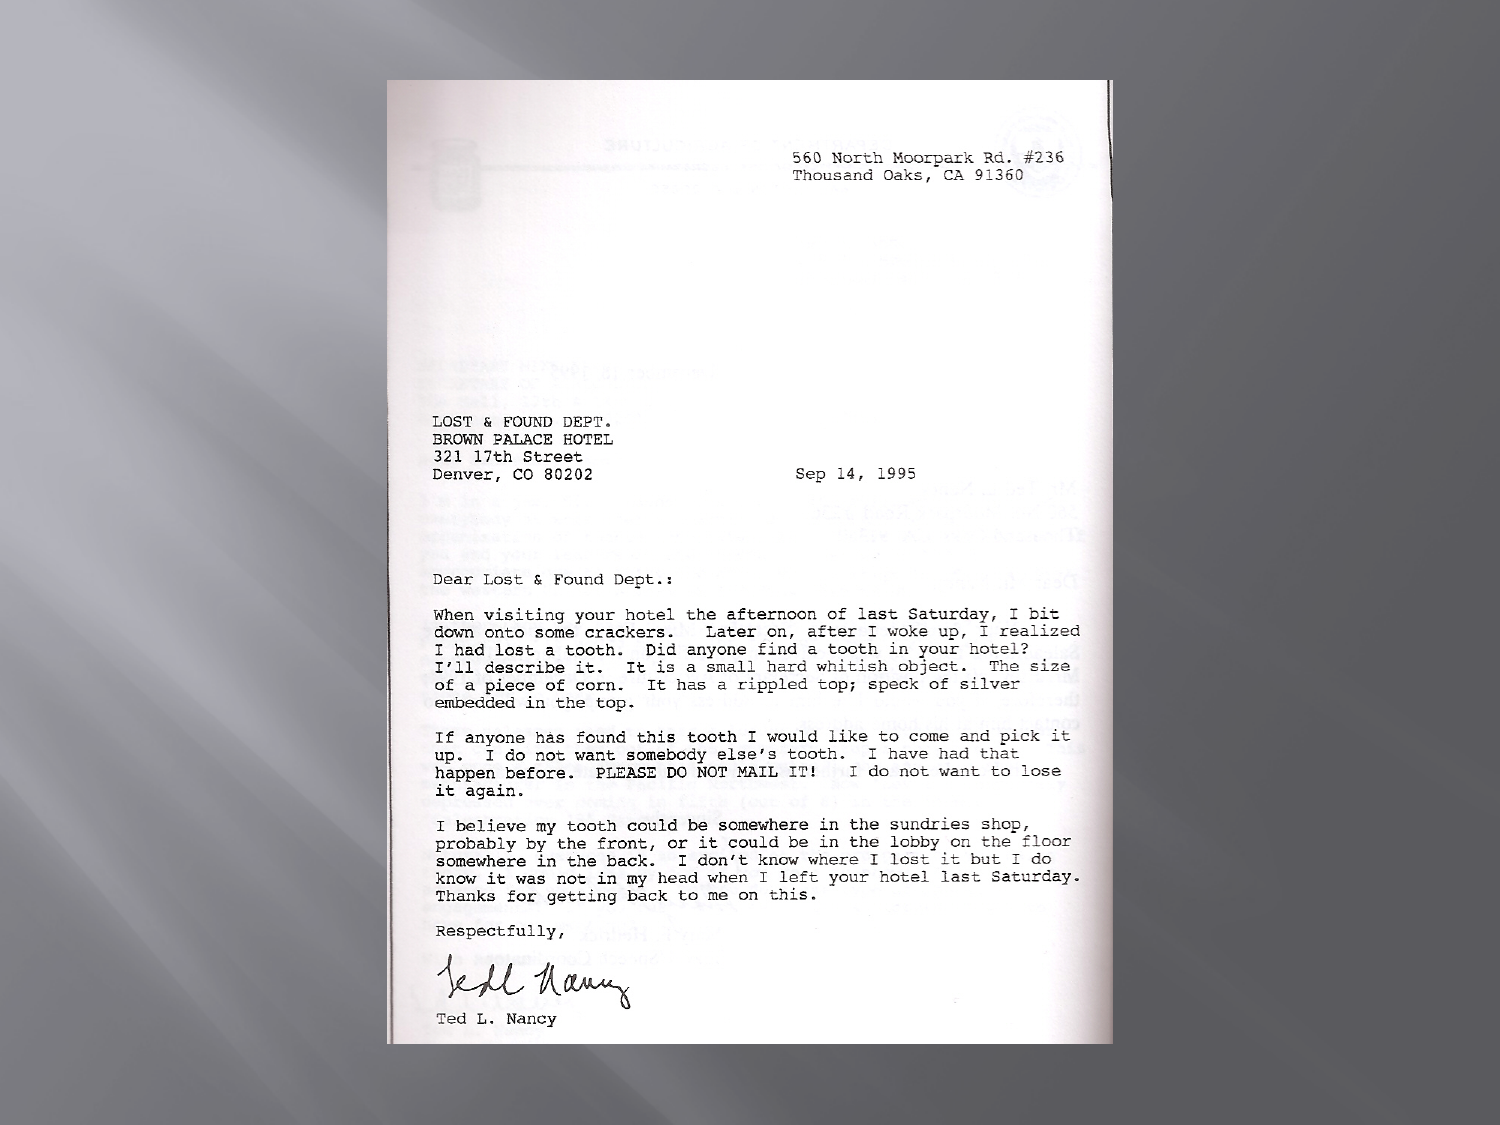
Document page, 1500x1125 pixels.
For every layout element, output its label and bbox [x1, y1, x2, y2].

picture [387, 80, 1113, 1045]
